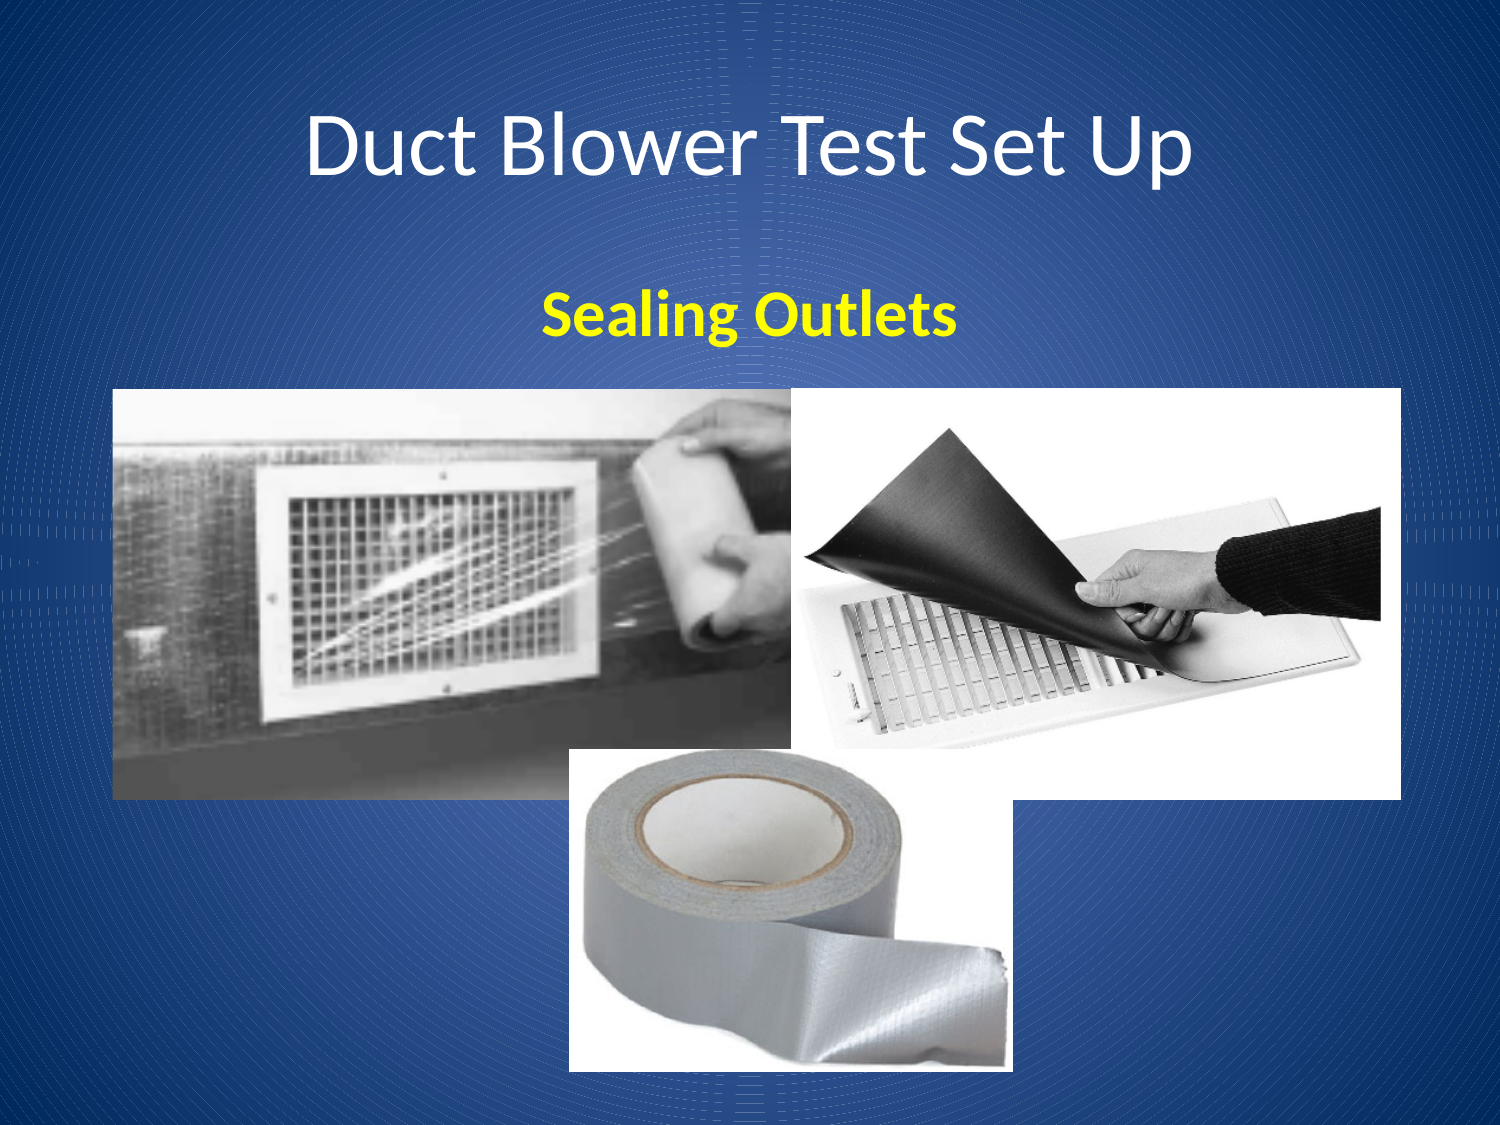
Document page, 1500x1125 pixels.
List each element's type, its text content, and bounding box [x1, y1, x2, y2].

text_box Sealing Outlets [526, 262, 974, 358]
title Duct Blower Test Set Up [75, 45, 1425, 233]
picture [112, 388, 1401, 1072]
